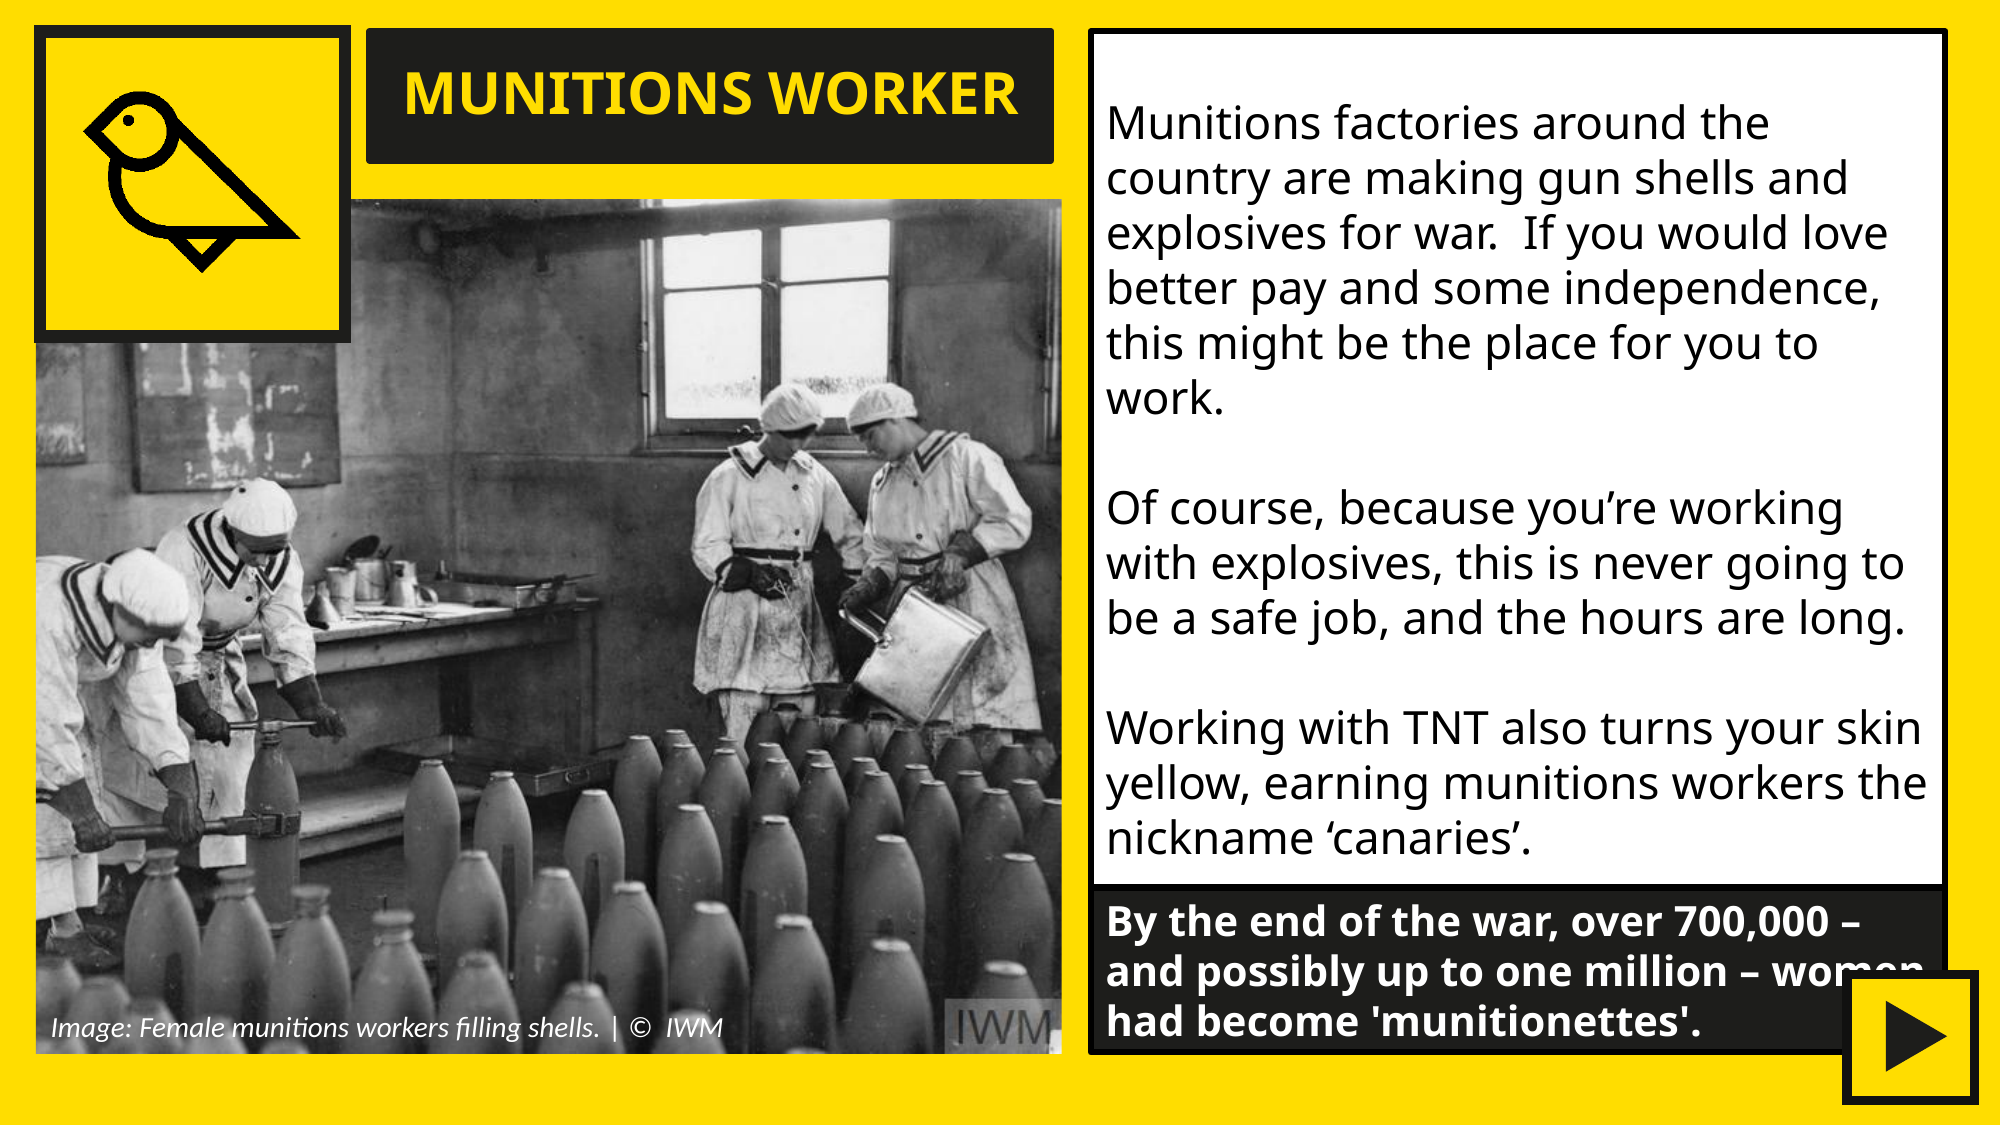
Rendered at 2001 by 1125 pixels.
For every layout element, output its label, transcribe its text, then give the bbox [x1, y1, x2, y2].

text_box [1846, 972, 1976, 1104]
list Munitions factories around the country are making gun shells and explosives for war. If you would love better pay and some independence, this might be the place for you to work. Of course, because you’re working with explosives, this is never going to be a safe job, and the hours are long. Working with TNT also turns your skin yellow, earning munitions workers the nickname ‘canaries’. [1090, 31, 1946, 887]
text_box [35, 199, 1062, 1054]
text_box By the end of the war, over 700,000 – and possibly up to one million – women had become 'munitionettes'. [1090, 887, 1946, 1053]
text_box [1846, 974, 1975, 1101]
picture [20, 11, 365, 357]
text_box MUNITIONS WORKER [369, 31, 1052, 161]
